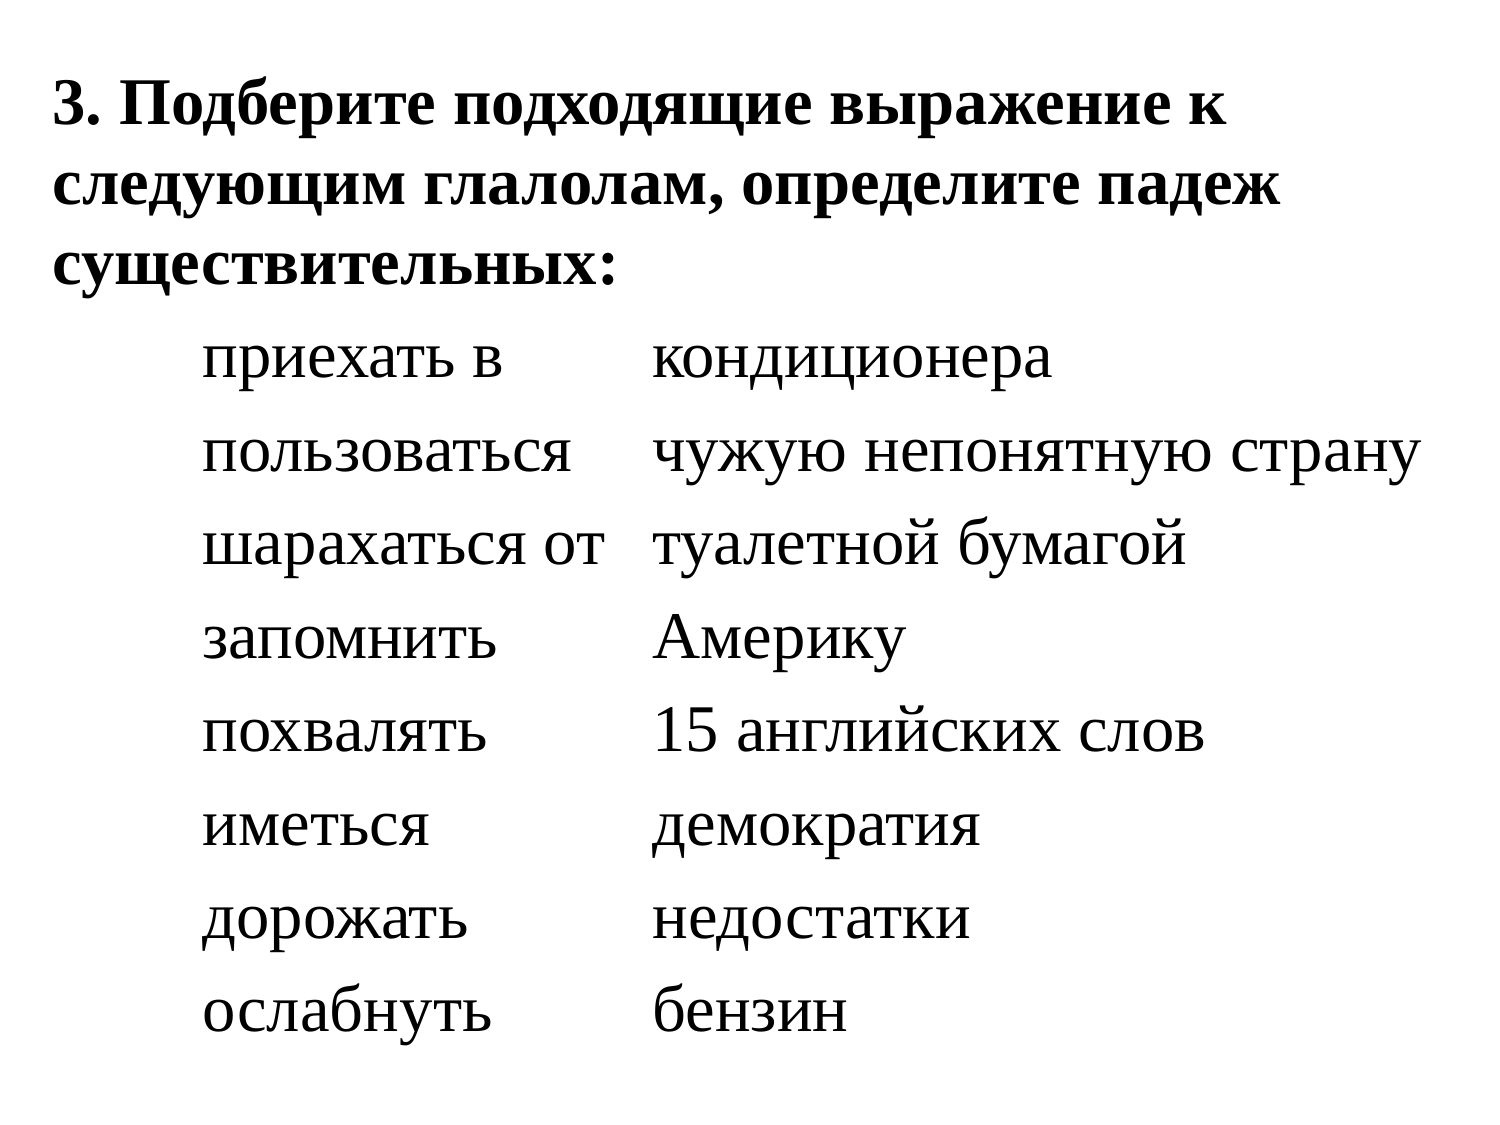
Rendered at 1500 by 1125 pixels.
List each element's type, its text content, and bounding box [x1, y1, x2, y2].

list 3. Подберите подходящие выражение к следующим глалолам, определите падеж существительных: приехать в кондиционера пользоваться чужую непонятную страну шарахаться от туалетной бумагой запомнить Америку похвалять 15 английских слов иметься демократия дорожать недостатки ослабнуть бензин [37, 50, 1475, 1075]
